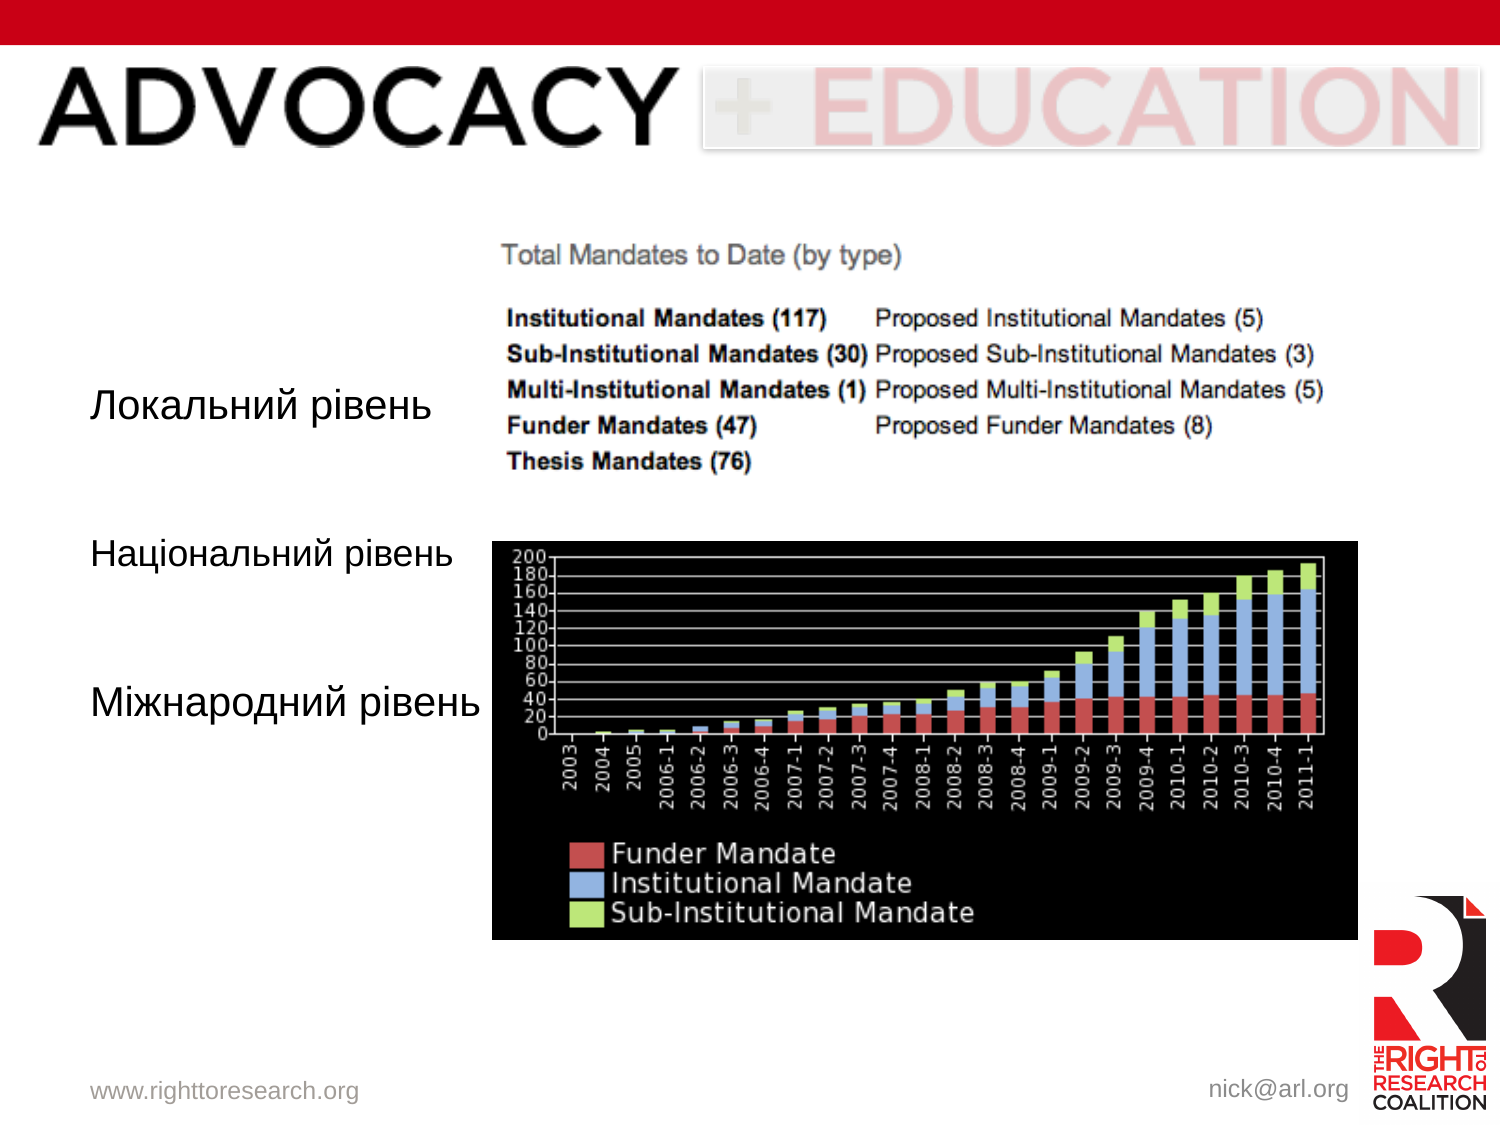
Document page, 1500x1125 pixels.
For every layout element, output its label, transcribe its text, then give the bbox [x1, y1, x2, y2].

list Локальний рівень Національний рівень Міжнародний рівень [75, 254, 1425, 849]
picture [491, 214, 1338, 503]
footer www.righttoresearch.org [75, 1051, 550, 1112]
picture [16, 66, 1480, 149]
picture [491, 541, 1358, 940]
picture [1359, 882, 1500, 1125]
